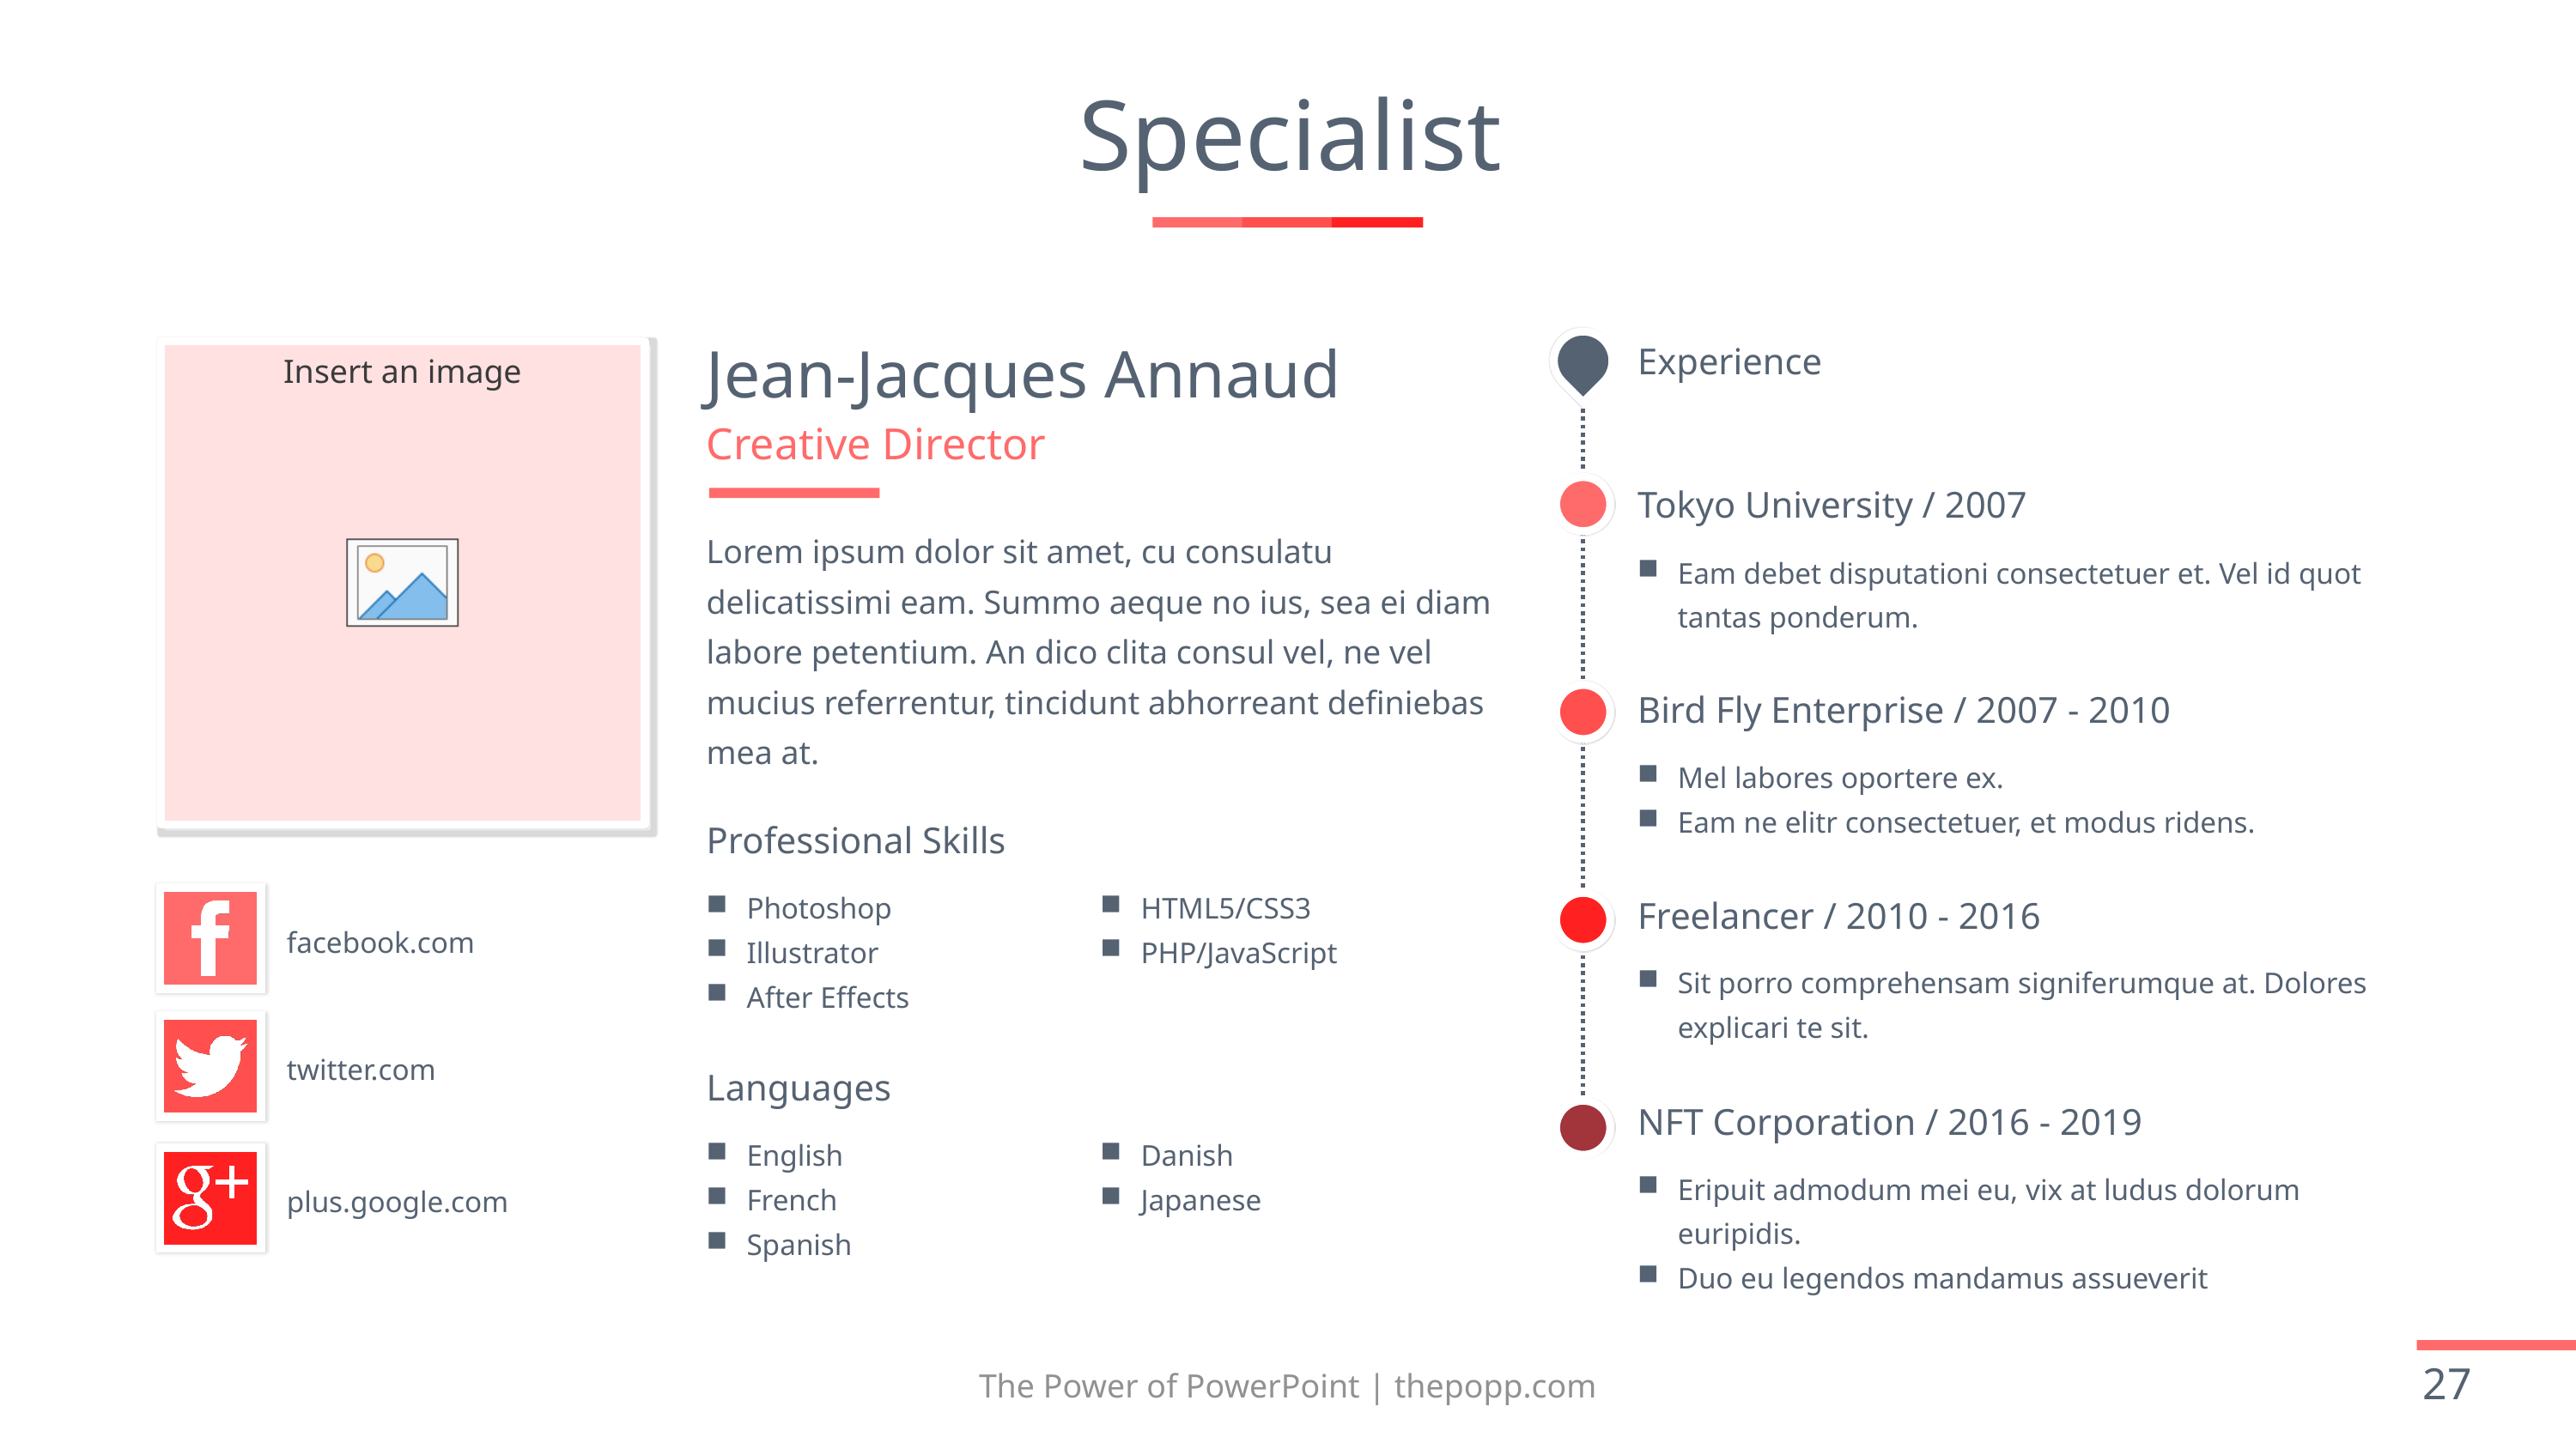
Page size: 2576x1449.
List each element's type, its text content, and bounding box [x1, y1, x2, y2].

list English French Spanish Danish Japanese [693, 1121, 1508, 1283]
list twitter.com [274, 1024, 641, 1104]
list Professional Skills [693, 805, 1508, 873]
list Jean-Jacques Annaud [693, 318, 1509, 399]
list Freelancer / 2010 - 2016 [1625, 880, 2419, 949]
list Tokyo University / 2007 [1625, 470, 2419, 538]
list Bird Fly Enterprise / 2007 - 2010 [1625, 675, 2419, 743]
list Experience [1625, 326, 2419, 396]
list Lorem ipsum dolor sit amet, cu consulatu delicatissimi eam. Summo aeque no ius, sea ei diam labore petentium. An dico clita consul vel, ne vel mucius referrentur, tincidunt abhorreant definiebas mea at. [693, 513, 1509, 780]
list Photoshop Illustrator After Effects HTML5/CSS3 PHP/JavaScript [693, 873, 1508, 1035]
list Creative Director [693, 399, 1509, 486]
list Eam debet disputationi consectetuer et. Vel id quot tantas ponderum. [1625, 538, 2419, 662]
footer The Power of PowerPoint | thepopp.com [853, 1349, 1723, 1427]
list NFT Corporation / 2016 - 2019 [1625, 1086, 2419, 1155]
list Mel labores oportere ex. Eam ne elitr consectetuer, et modus ridens. [1625, 743, 2419, 867]
picture [173, 900, 248, 976]
picture [173, 1028, 248, 1104]
title Specialist [69, 49, 2512, 230]
list Eripuit admodum mei eu, vix at ludus dolorum euripidis. Duo eu legendos mandamus assueverit [1625, 1155, 2419, 1278]
list plus.google.com [274, 1156, 641, 1236]
picture [164, 344, 641, 821]
picture [173, 1161, 248, 1236]
slide_number 27 [2409, 1351, 2576, 1421]
list Languages [693, 1052, 1508, 1121]
list facebook.com [274, 896, 641, 976]
list Sit porro comprehensam signiferumque at. Dolores explicari te sit. [1625, 949, 2419, 1072]
